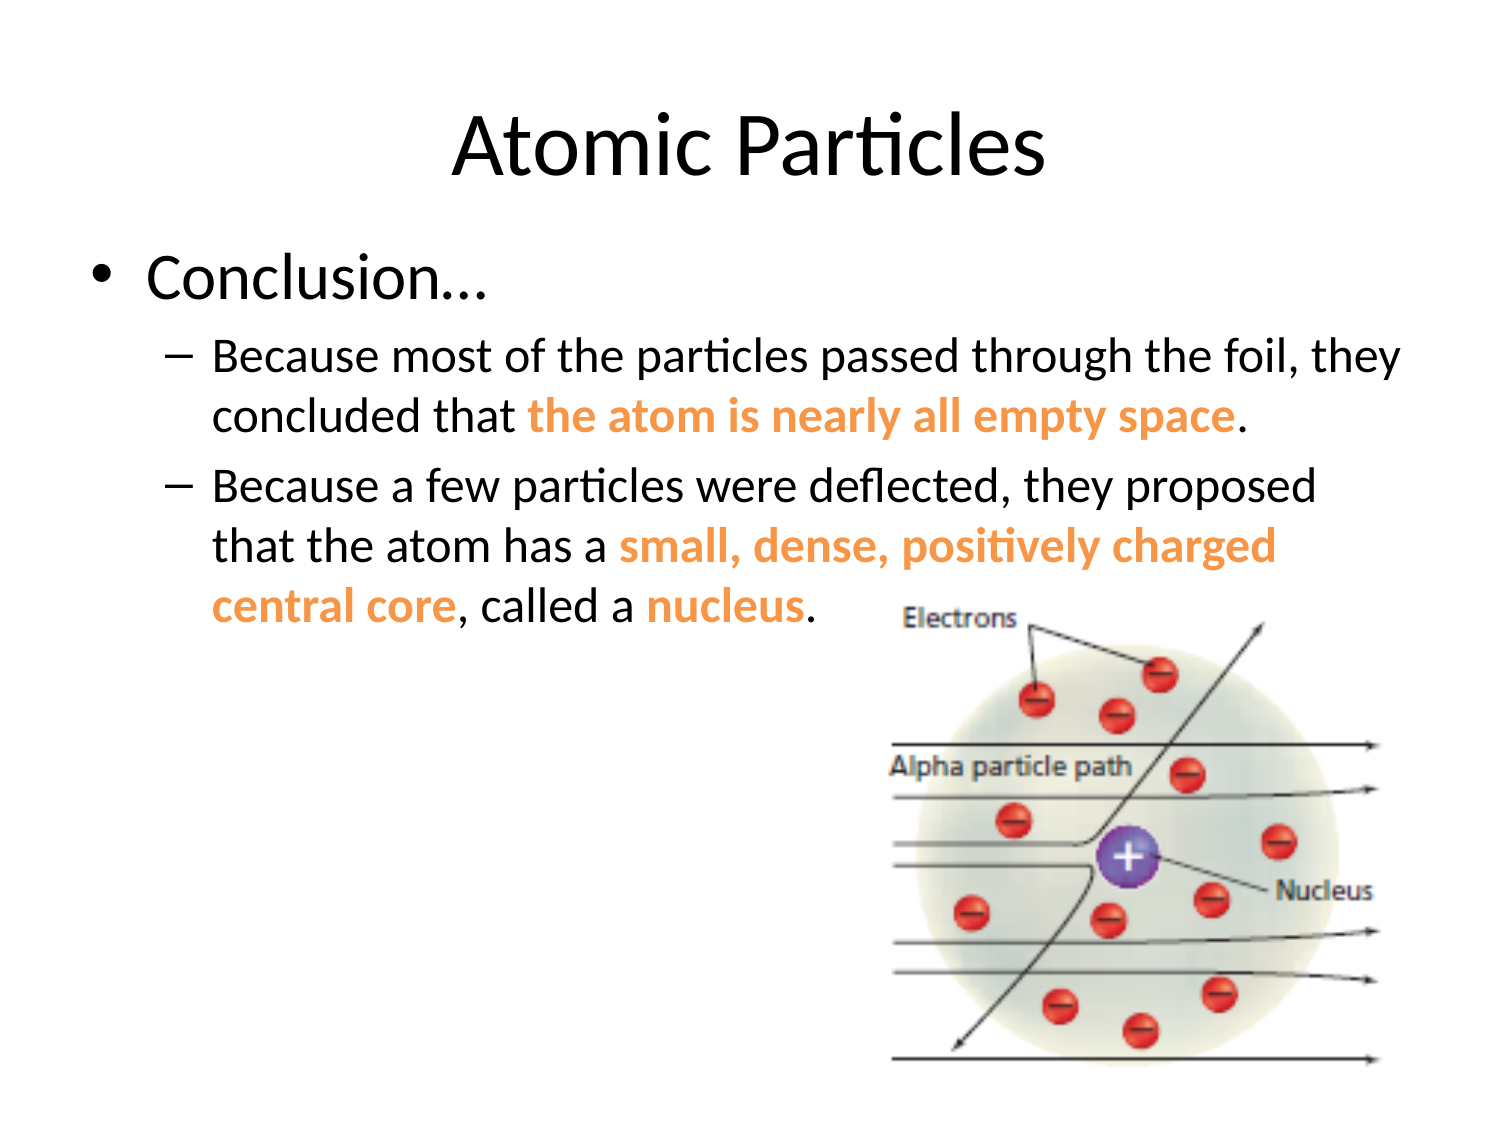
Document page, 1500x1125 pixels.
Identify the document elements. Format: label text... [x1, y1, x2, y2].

title Atomic Particles [75, 45, 1425, 224]
list Conclusion… Because most of the particles passed through the foil, they concluded that the atom is nearly all empty space. Because a few particles were deflected, they proposed that the atom has a small, dense, positively charged central core, called a nucleus. [75, 224, 1425, 968]
picture [874, 587, 1402, 1088]
